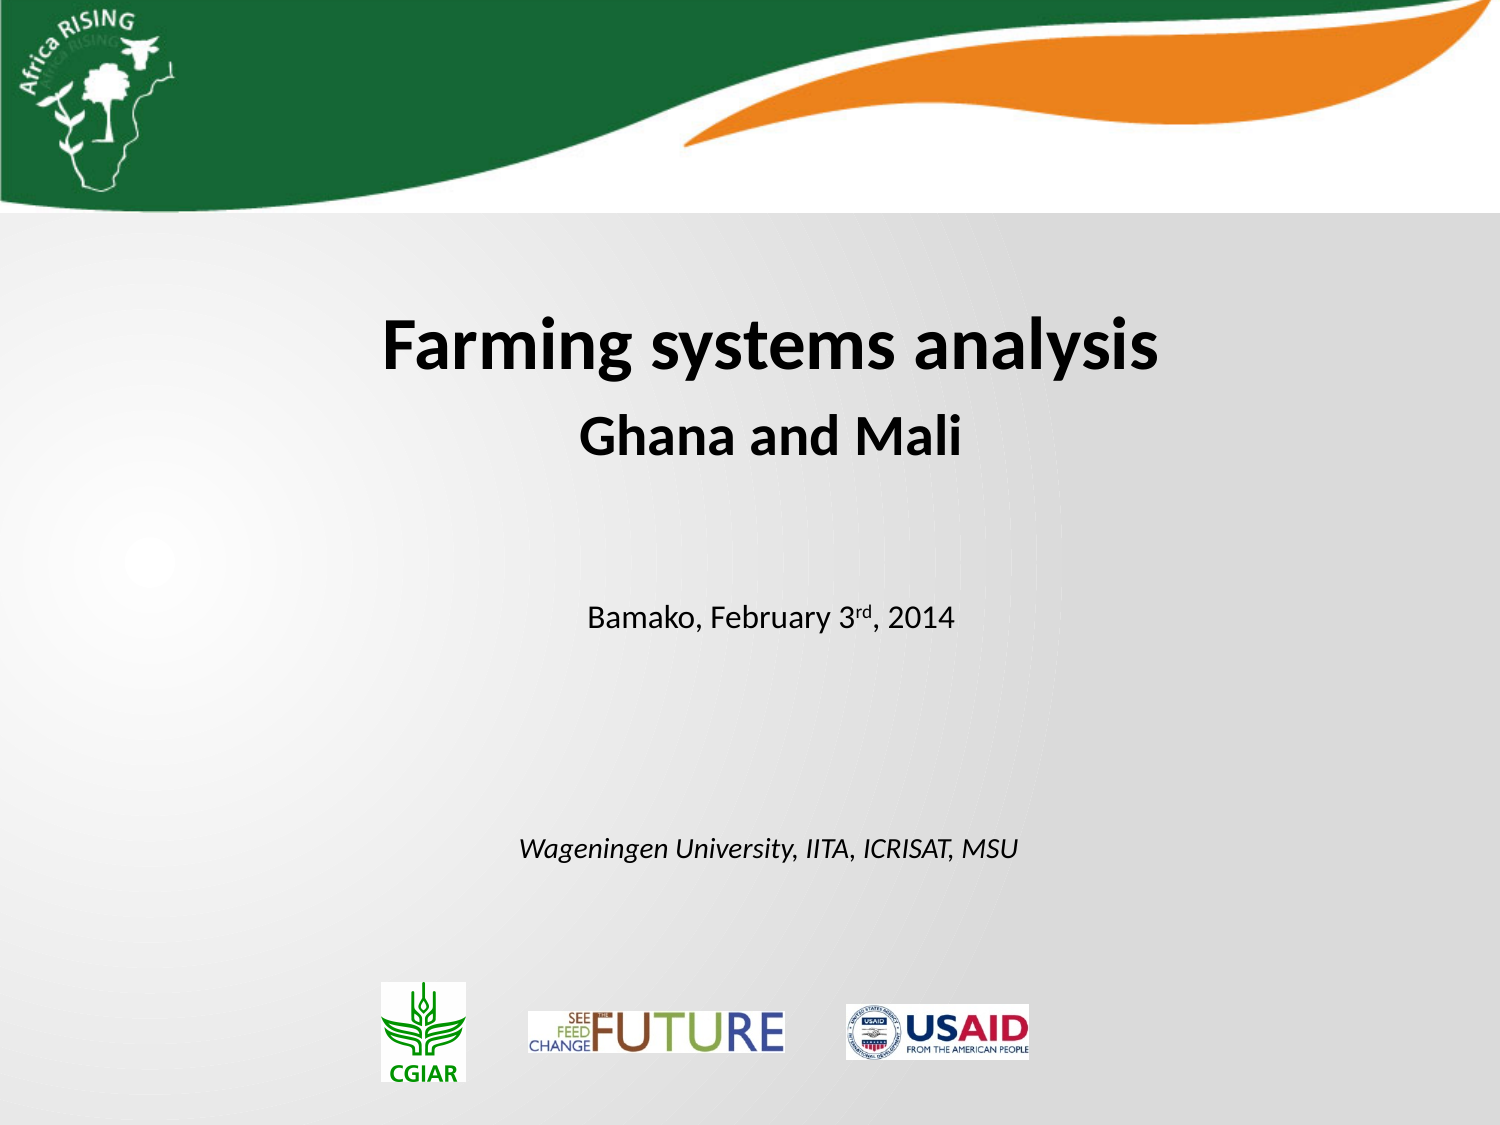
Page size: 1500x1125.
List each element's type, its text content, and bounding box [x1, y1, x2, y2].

list Bamako, February 3rd, 2014 [277, 587, 1247, 788]
picture [381, 982, 466, 1082]
list Farming systems analysis Ghana and Mali [194, 287, 1329, 475]
picture [846, 1004, 1029, 1060]
picture [0, 0, 1500, 213]
picture [528, 1011, 785, 1053]
text_box Wageningen University, IITA, ICRISAT, MSU [121, 822, 1398, 905]
